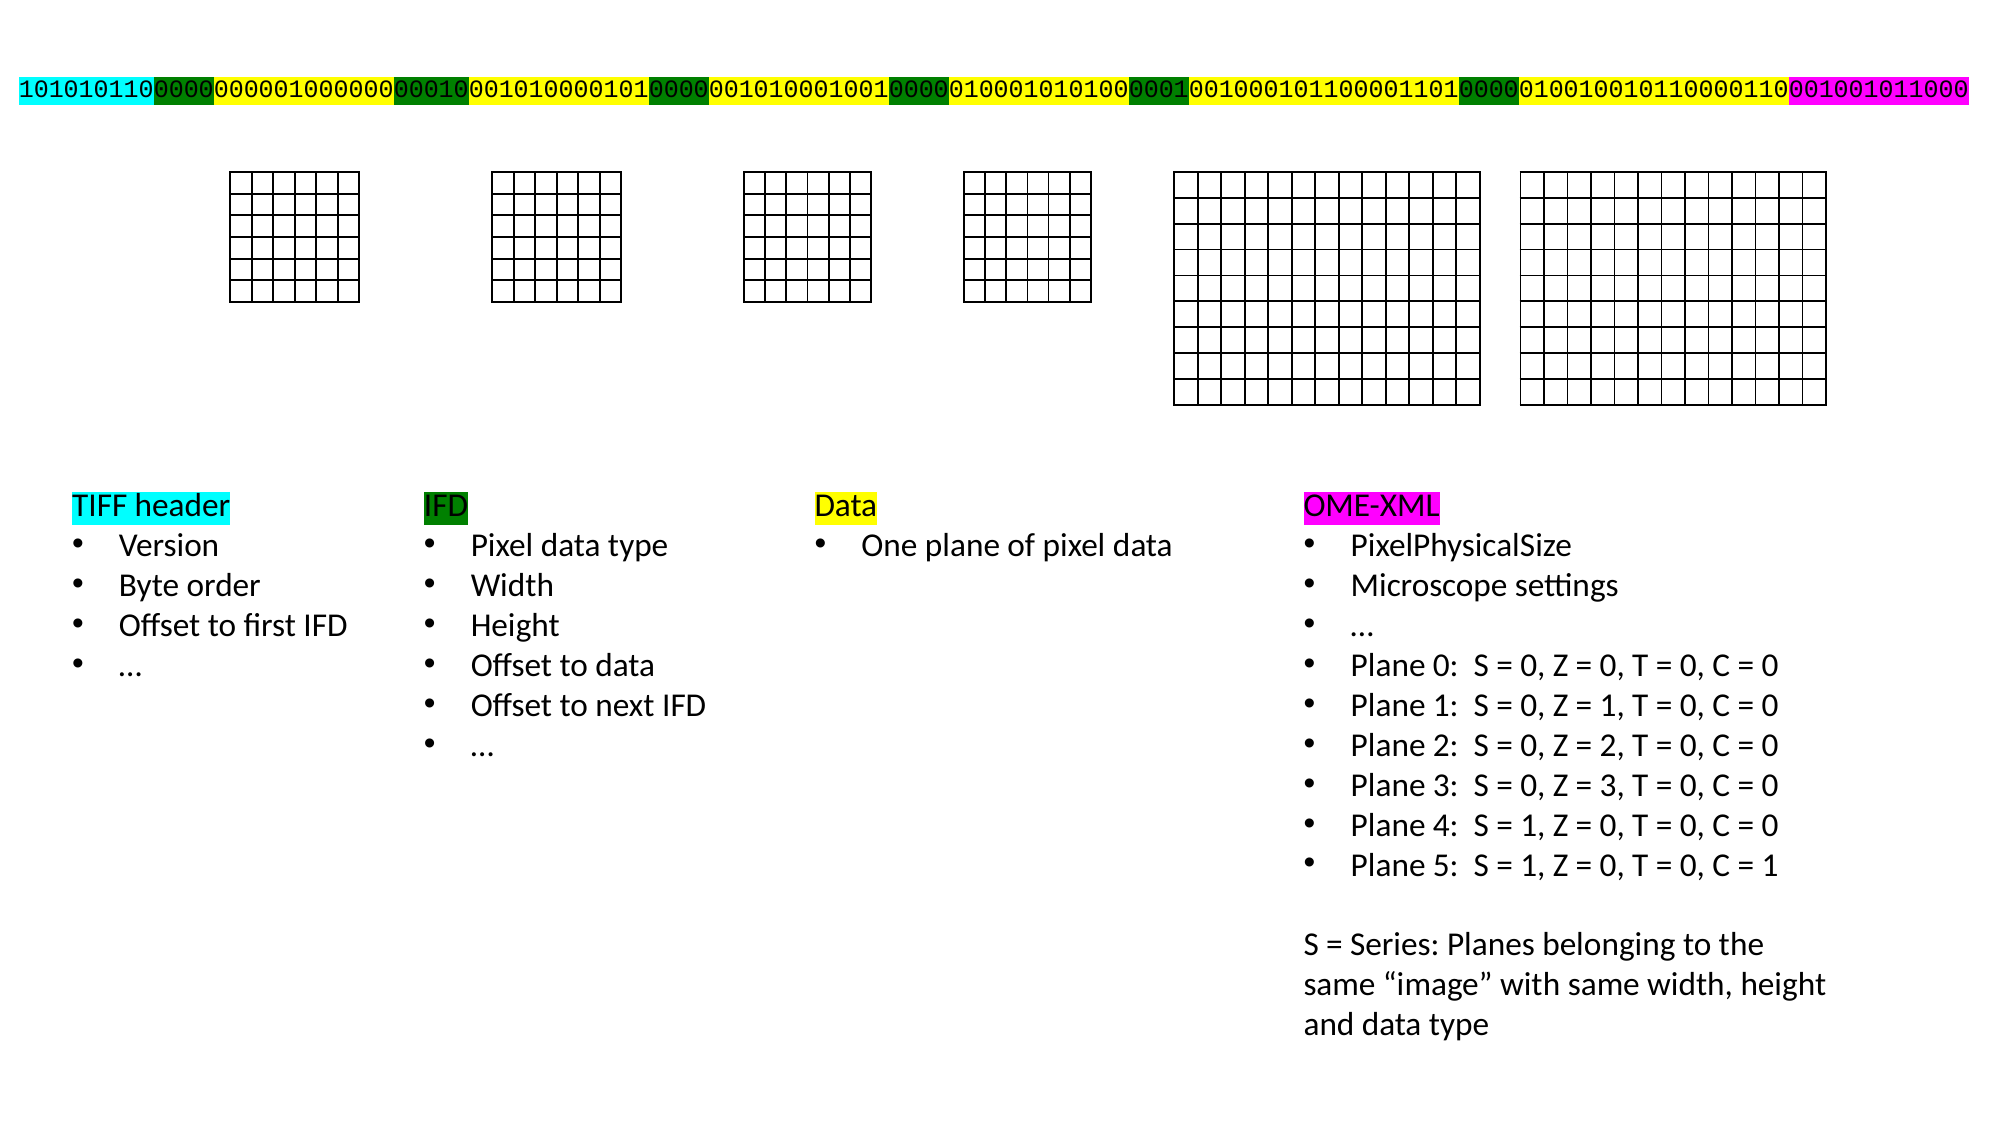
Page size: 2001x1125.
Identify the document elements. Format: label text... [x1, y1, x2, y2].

table_cell [1222, 250, 1244, 275]
table_header [1199, 173, 1220, 197]
table_cell [1293, 328, 1314, 352]
table_header [1592, 173, 1614, 197]
table_cell [1615, 354, 1637, 378]
table_cell [1049, 260, 1069, 279]
table_cell [1222, 302, 1244, 326]
table_cell [536, 216, 556, 236]
table_header [1545, 173, 1567, 197]
table_cell [1363, 380, 1385, 404]
table_cell [1592, 199, 1614, 223]
table_cell [1199, 380, 1220, 404]
table_cell [1521, 199, 1543, 223]
table_cell [1545, 199, 1567, 223]
table_cell [1387, 302, 1408, 326]
table_cell [1293, 276, 1314, 300]
table_cell [1686, 276, 1708, 300]
table_cell [851, 238, 870, 258]
table_cell [1733, 328, 1755, 352]
table_header [1733, 173, 1755, 197]
table_cell [493, 216, 513, 236]
table_header [787, 173, 807, 193]
table_cell [1639, 380, 1661, 404]
table_header [1316, 173, 1338, 197]
table_cell [1662, 276, 1684, 300]
table_cell [1246, 225, 1267, 249]
table_cell [339, 238, 358, 258]
table_cell [1639, 302, 1661, 326]
table_cell [1780, 328, 1802, 352]
table_header [986, 173, 1005, 193]
table_cell [1662, 380, 1684, 404]
table_cell [1639, 354, 1661, 378]
table_cell [1780, 250, 1802, 275]
table_cell [1410, 328, 1432, 352]
table_cell [1521, 302, 1543, 326]
table_cell [1071, 281, 1090, 301]
table_cell [1545, 276, 1567, 300]
table_cell [1803, 380, 1825, 404]
table_cell [1756, 302, 1778, 326]
table_cell [986, 260, 1005, 279]
table_cell [493, 260, 513, 279]
table_cell [1639, 328, 1661, 352]
table_cell [1049, 216, 1069, 236]
table_cell [830, 281, 849, 301]
table_cell [1803, 250, 1825, 275]
table_cell [1222, 328, 1244, 352]
table_cell [1340, 276, 1361, 300]
table_header [1686, 173, 1708, 197]
table_cell [296, 281, 315, 301]
table_cell [1387, 199, 1408, 223]
table_cell [1199, 302, 1220, 326]
table_cell [1780, 276, 1802, 300]
table_cell [536, 238, 556, 258]
table_cell [1639, 276, 1661, 300]
table_cell [1340, 380, 1361, 404]
table_cell [1803, 199, 1825, 223]
table_header [317, 173, 337, 193]
table_cell [1316, 199, 1338, 223]
table_cell [1568, 199, 1590, 223]
table_cell [1199, 276, 1220, 300]
table_cell [558, 281, 577, 301]
table_header [274, 173, 294, 193]
table_header [231, 173, 251, 193]
table_header [1756, 173, 1778, 197]
table_cell [231, 195, 251, 214]
table_cell [1709, 354, 1731, 378]
table_cell [1387, 328, 1408, 352]
table_header [1457, 173, 1479, 197]
table_cell [1316, 250, 1338, 275]
table_cell [579, 216, 599, 236]
table_cell [1246, 380, 1267, 404]
table_cell [1709, 250, 1731, 275]
table_cell [1434, 354, 1455, 378]
table_header [851, 173, 870, 193]
table_cell [1363, 250, 1385, 275]
table_cell [830, 238, 849, 258]
table_cell [253, 238, 272, 258]
table_cell [745, 216, 764, 236]
table_cell [1434, 380, 1455, 404]
table_cell [745, 195, 764, 214]
table_cell [745, 281, 764, 301]
table_cell [1615, 225, 1637, 249]
table_cell [1246, 199, 1267, 223]
table_cell [317, 238, 337, 258]
table_cell [1457, 302, 1479, 326]
table_cell [1568, 380, 1590, 404]
table_cell [1340, 354, 1361, 378]
table_header [579, 173, 599, 193]
table_cell [231, 281, 251, 301]
table_cell [1733, 380, 1755, 404]
table_cell [1756, 199, 1778, 223]
table_cell [1269, 302, 1291, 326]
table_cell [1269, 225, 1291, 249]
table_header [1071, 173, 1090, 193]
table_cell [1457, 199, 1479, 223]
table_header [1269, 173, 1291, 197]
table_cell [1363, 225, 1385, 249]
table_cell [1049, 238, 1069, 258]
table_cell [1780, 225, 1802, 249]
table_cell [1387, 354, 1408, 378]
table_cell [1545, 354, 1567, 378]
table_cell [1175, 354, 1197, 378]
table_cell [787, 281, 807, 301]
table_cell [766, 260, 785, 279]
table_cell [1615, 276, 1637, 300]
table_cell [1028, 216, 1048, 236]
table_header [1387, 173, 1408, 197]
table_cell [1592, 225, 1614, 249]
table_cell [1387, 380, 1408, 404]
table_cell [1007, 260, 1027, 279]
table_cell [1521, 380, 1543, 404]
table_cell [1733, 199, 1755, 223]
table_cell [339, 195, 358, 214]
table_cell [515, 260, 534, 279]
table_cell [1269, 276, 1291, 300]
table_header [1410, 173, 1432, 197]
table_cell [515, 281, 534, 301]
table_cell [1071, 216, 1090, 236]
table_cell [1246, 328, 1267, 352]
table_cell [851, 195, 870, 214]
table_cell [745, 238, 764, 258]
table_cell [766, 216, 785, 236]
table_cell [1457, 225, 1479, 249]
table_cell [1756, 328, 1778, 352]
table_cell [1568, 225, 1590, 249]
table_cell [965, 260, 984, 279]
table_cell [1756, 250, 1778, 275]
table_cell [1568, 250, 1590, 275]
table_cell [1175, 225, 1197, 249]
table_cell [1733, 250, 1755, 275]
table_cell [317, 260, 337, 279]
table_cell [1686, 354, 1708, 378]
table_cell [808, 195, 828, 214]
table_cell [296, 238, 315, 258]
table_cell [1175, 380, 1197, 404]
table_cell [1592, 250, 1614, 275]
table_cell [558, 195, 577, 214]
table_cell [1007, 195, 1027, 214]
table_cell [1756, 276, 1778, 300]
table_cell [515, 238, 534, 258]
table_cell [558, 238, 577, 258]
table_cell [1662, 250, 1684, 275]
table_cell [339, 281, 358, 301]
table_cell [1545, 380, 1567, 404]
table_cell [1457, 380, 1479, 404]
table_cell [1007, 281, 1027, 301]
table_cell [1568, 276, 1590, 300]
table_cell [1639, 199, 1661, 223]
table_cell [1780, 380, 1802, 404]
table_header [1568, 173, 1590, 197]
table_cell [1457, 276, 1479, 300]
table_cell [1410, 250, 1432, 275]
table_cell [1316, 380, 1338, 404]
table_cell [1222, 354, 1244, 378]
table_cell [766, 281, 785, 301]
table_cell [851, 281, 870, 301]
table_cell [1175, 199, 1197, 223]
table_cell [1175, 276, 1197, 300]
table_header [808, 173, 828, 193]
table_header [1780, 173, 1802, 197]
table_cell [1709, 302, 1731, 326]
table_header [1049, 173, 1069, 193]
table_cell [515, 195, 534, 214]
table_cell [1521, 276, 1543, 300]
table_cell [1686, 225, 1708, 249]
table_cell [1686, 250, 1708, 275]
table_cell [1733, 302, 1755, 326]
table_cell [1199, 354, 1220, 378]
table_cell [787, 260, 807, 279]
table_cell [274, 260, 294, 279]
table_cell [231, 260, 251, 279]
table_cell [1756, 225, 1778, 249]
table_cell [1457, 354, 1479, 378]
table_cell [1434, 276, 1455, 300]
table_header [296, 173, 315, 193]
table_cell [808, 216, 828, 236]
table_cell [787, 195, 807, 214]
table_cell [1709, 328, 1731, 352]
table_cell [1293, 199, 1314, 223]
table_cell [1007, 216, 1027, 236]
table_cell [1340, 302, 1361, 326]
table_header [536, 173, 556, 193]
table_cell [339, 260, 358, 279]
table_cell [579, 260, 599, 279]
table_cell [1662, 354, 1684, 378]
table_cell [558, 260, 577, 279]
table_cell [1246, 250, 1267, 275]
table_cell [1071, 195, 1090, 214]
table_cell [1316, 302, 1338, 326]
table_cell [1434, 199, 1455, 223]
table_cell [1293, 380, 1314, 404]
table_cell [1662, 302, 1684, 326]
table_header [1363, 173, 1385, 197]
table_cell [601, 195, 620, 214]
table_cell [1028, 195, 1048, 214]
table_cell [1269, 199, 1291, 223]
table_cell [808, 281, 828, 301]
table_cell [1592, 354, 1614, 378]
table_cell [296, 195, 315, 214]
table_header [745, 173, 764, 193]
table_cell [601, 260, 620, 279]
table_cell [1545, 250, 1567, 275]
table_cell [1246, 276, 1267, 300]
table_cell [1293, 225, 1314, 249]
table_cell [745, 260, 764, 279]
table_cell [1709, 199, 1731, 223]
table_cell [1709, 276, 1731, 300]
table_header [1028, 173, 1048, 193]
table_cell [1028, 281, 1048, 301]
table_cell [1521, 250, 1543, 275]
table_cell [965, 281, 984, 301]
table_cell [536, 260, 556, 279]
table_cell [317, 281, 337, 301]
table_header [1340, 173, 1361, 197]
table_cell [231, 216, 251, 236]
table_cell [253, 281, 272, 301]
table_cell [1545, 302, 1567, 326]
table_cell [1071, 238, 1090, 258]
table_cell [986, 216, 1005, 236]
table_cell [1521, 354, 1543, 378]
table_cell [1049, 281, 1069, 301]
table_cell [601, 238, 620, 258]
table_cell [1028, 238, 1048, 258]
text_box Data One plane of pixel data [799, 475, 1213, 611]
table_cell [1662, 199, 1684, 223]
table_header [1222, 173, 1244, 197]
table_cell [1615, 380, 1637, 404]
table_cell [766, 195, 785, 214]
table_cell [1686, 328, 1708, 352]
table_cell [1269, 354, 1291, 378]
table_cell [1662, 328, 1684, 352]
table_cell [317, 216, 337, 236]
table_cell [1175, 250, 1197, 275]
table_cell [986, 238, 1005, 258]
table_cell [1410, 354, 1432, 378]
table_cell [1568, 328, 1590, 352]
table_cell [1387, 225, 1408, 249]
table_cell [1803, 225, 1825, 249]
table_header [1662, 173, 1684, 197]
table_cell [1545, 328, 1567, 352]
table_cell [965, 216, 984, 236]
table_cell [1410, 225, 1432, 249]
table_cell [1340, 328, 1361, 352]
table_cell [1340, 225, 1361, 249]
table_cell [1521, 328, 1543, 352]
table_cell [1592, 276, 1614, 300]
table_cell [1615, 199, 1637, 223]
table_cell [1457, 328, 1479, 352]
table_cell [1615, 328, 1637, 352]
table_cell [1803, 302, 1825, 326]
table_cell [1639, 250, 1661, 275]
table_cell [1246, 302, 1267, 326]
table_cell [1199, 328, 1220, 352]
table_cell [965, 238, 984, 258]
table_cell [1007, 238, 1027, 258]
table_cell [253, 195, 272, 214]
table_header [1007, 173, 1027, 193]
table_cell [1686, 199, 1708, 223]
table_cell [253, 260, 272, 279]
table_header [493, 173, 513, 193]
table_cell [1340, 199, 1361, 223]
text_box TIFF header Version Byte order Offset to first IFD … [57, 475, 399, 731]
table_cell [1363, 354, 1385, 378]
table_cell [1293, 302, 1314, 326]
table_cell [1340, 250, 1361, 275]
table_cell [1028, 260, 1048, 279]
table_header [515, 173, 534, 193]
table_header [830, 173, 849, 193]
table_cell [1434, 302, 1455, 326]
table_header [339, 173, 358, 193]
table_header [601, 173, 620, 193]
table_cell [1639, 225, 1661, 249]
table_cell [296, 260, 315, 279]
table_cell [339, 216, 358, 236]
table_cell [253, 216, 272, 236]
table_cell [1756, 354, 1778, 378]
table_header [1615, 173, 1637, 197]
table_cell [1662, 225, 1684, 249]
table_cell [1199, 225, 1220, 249]
table_cell [274, 281, 294, 301]
table_cell [787, 216, 807, 236]
table_cell [1709, 225, 1731, 249]
table_cell [851, 216, 870, 236]
table_cell [830, 216, 849, 236]
table_cell [1071, 260, 1090, 279]
table_cell [493, 238, 513, 258]
table_header [1709, 173, 1731, 197]
table_cell [1803, 328, 1825, 352]
table_cell [1049, 195, 1069, 214]
table_header [1521, 173, 1543, 197]
table_cell [1434, 225, 1455, 249]
table_cell [766, 238, 785, 258]
table_cell [830, 260, 849, 279]
table_cell [1410, 199, 1432, 223]
table_cell [579, 195, 599, 214]
table_header [965, 173, 984, 193]
table_cell [1410, 302, 1432, 326]
table_cell [493, 195, 513, 214]
table_cell [1568, 354, 1590, 378]
table_cell [830, 195, 849, 214]
table_cell [1733, 276, 1755, 300]
table_cell [274, 238, 294, 258]
table_cell [1387, 276, 1408, 300]
table_cell [1592, 328, 1614, 352]
table_cell [1410, 276, 1432, 300]
table_header [1803, 173, 1825, 197]
table_cell [296, 216, 315, 236]
table_cell [1457, 250, 1479, 275]
text_box 1010101100000000001000000000100010100001010000001010001001000001000101010000010010001011000011010000010010010110000110001001011000 [3, 65, 2000, 110]
table_header [1434, 173, 1455, 197]
table_cell [986, 281, 1005, 301]
table_cell [1568, 302, 1590, 326]
table_cell [1780, 199, 1802, 223]
text_box IFD Pixel data type Width Height Offset to data Offset to next IFD … [409, 475, 823, 811]
table_cell [1363, 199, 1385, 223]
table_cell [1175, 302, 1197, 326]
table_cell [1410, 380, 1432, 404]
table_cell [1316, 354, 1338, 378]
table_cell [558, 216, 577, 236]
table_cell [1363, 276, 1385, 300]
table_cell [317, 195, 337, 214]
table_cell [536, 281, 556, 301]
table_cell [1434, 328, 1455, 352]
table_cell [579, 238, 599, 258]
table_cell [1686, 302, 1708, 326]
table_header [1639, 173, 1661, 197]
table_cell [1780, 354, 1802, 378]
table_header [1175, 173, 1197, 197]
table_cell [601, 281, 620, 301]
table_cell [231, 238, 251, 258]
table_cell [1293, 354, 1314, 378]
table_header [1293, 173, 1314, 197]
table_cell [1269, 250, 1291, 275]
table_cell [1222, 199, 1244, 223]
table_cell [808, 238, 828, 258]
table_cell [986, 195, 1005, 214]
table_cell [1175, 328, 1197, 352]
table_cell [274, 195, 294, 214]
table_cell [787, 238, 807, 258]
table_cell [1222, 225, 1244, 249]
table_cell [1316, 328, 1338, 352]
table_cell [1592, 380, 1614, 404]
table_header [766, 173, 785, 193]
table_cell [1803, 276, 1825, 300]
table_cell [1709, 380, 1731, 404]
table_cell [1269, 328, 1291, 352]
text_box OME-XML PixelPhysicalSize Microscope settings … Plane 0: S = 0, Z = 0, T = 0, C = 0 Plane 1: S = 0, Z = 1, T = 0, C = 0 Plane 2: S = 0, Z = 2, T = 0, C = 0 Plane 3: S = 0, Z = 3, T = 0, C = 0 Plane 4: S = 1, Z = 0, T = 0, C = 0 Plane 5: S = 1, Z = 0, T = 0, C = 1 S = Series: Planes belonging to the same “image” with same width, height and data type [1288, 475, 1846, 1050]
table_cell [1545, 225, 1567, 249]
table_cell [1615, 250, 1637, 275]
table_header [1246, 173, 1267, 197]
table_cell [1733, 225, 1755, 249]
table_cell [1686, 380, 1708, 404]
table_cell [1434, 250, 1455, 275]
table_cell [1316, 225, 1338, 249]
table_header [558, 173, 577, 193]
table_cell [1733, 354, 1755, 378]
table_cell [1293, 250, 1314, 275]
table_cell [536, 195, 556, 214]
table_header [253, 173, 272, 193]
table_cell [1592, 302, 1614, 326]
table_cell [1803, 354, 1825, 378]
table_cell [1521, 225, 1543, 249]
table_cell [1199, 250, 1220, 275]
table_cell [1387, 250, 1408, 275]
table_cell [274, 216, 294, 236]
table_cell [1199, 199, 1220, 223]
table_cell [1615, 302, 1637, 326]
table_cell [851, 260, 870, 279]
table_cell [965, 195, 984, 214]
table_cell [1363, 302, 1385, 326]
table_cell [1269, 380, 1291, 404]
table_cell [808, 260, 828, 279]
table_cell [1780, 302, 1802, 326]
table_cell [601, 216, 620, 236]
table_cell [579, 281, 599, 301]
table_cell [515, 216, 534, 236]
table_cell [1222, 380, 1244, 404]
table_cell [1222, 276, 1244, 300]
table_cell [1316, 276, 1338, 300]
table_cell [1363, 328, 1385, 352]
table_cell [1756, 380, 1778, 404]
table_cell [1246, 354, 1267, 378]
table_cell [493, 281, 513, 301]
